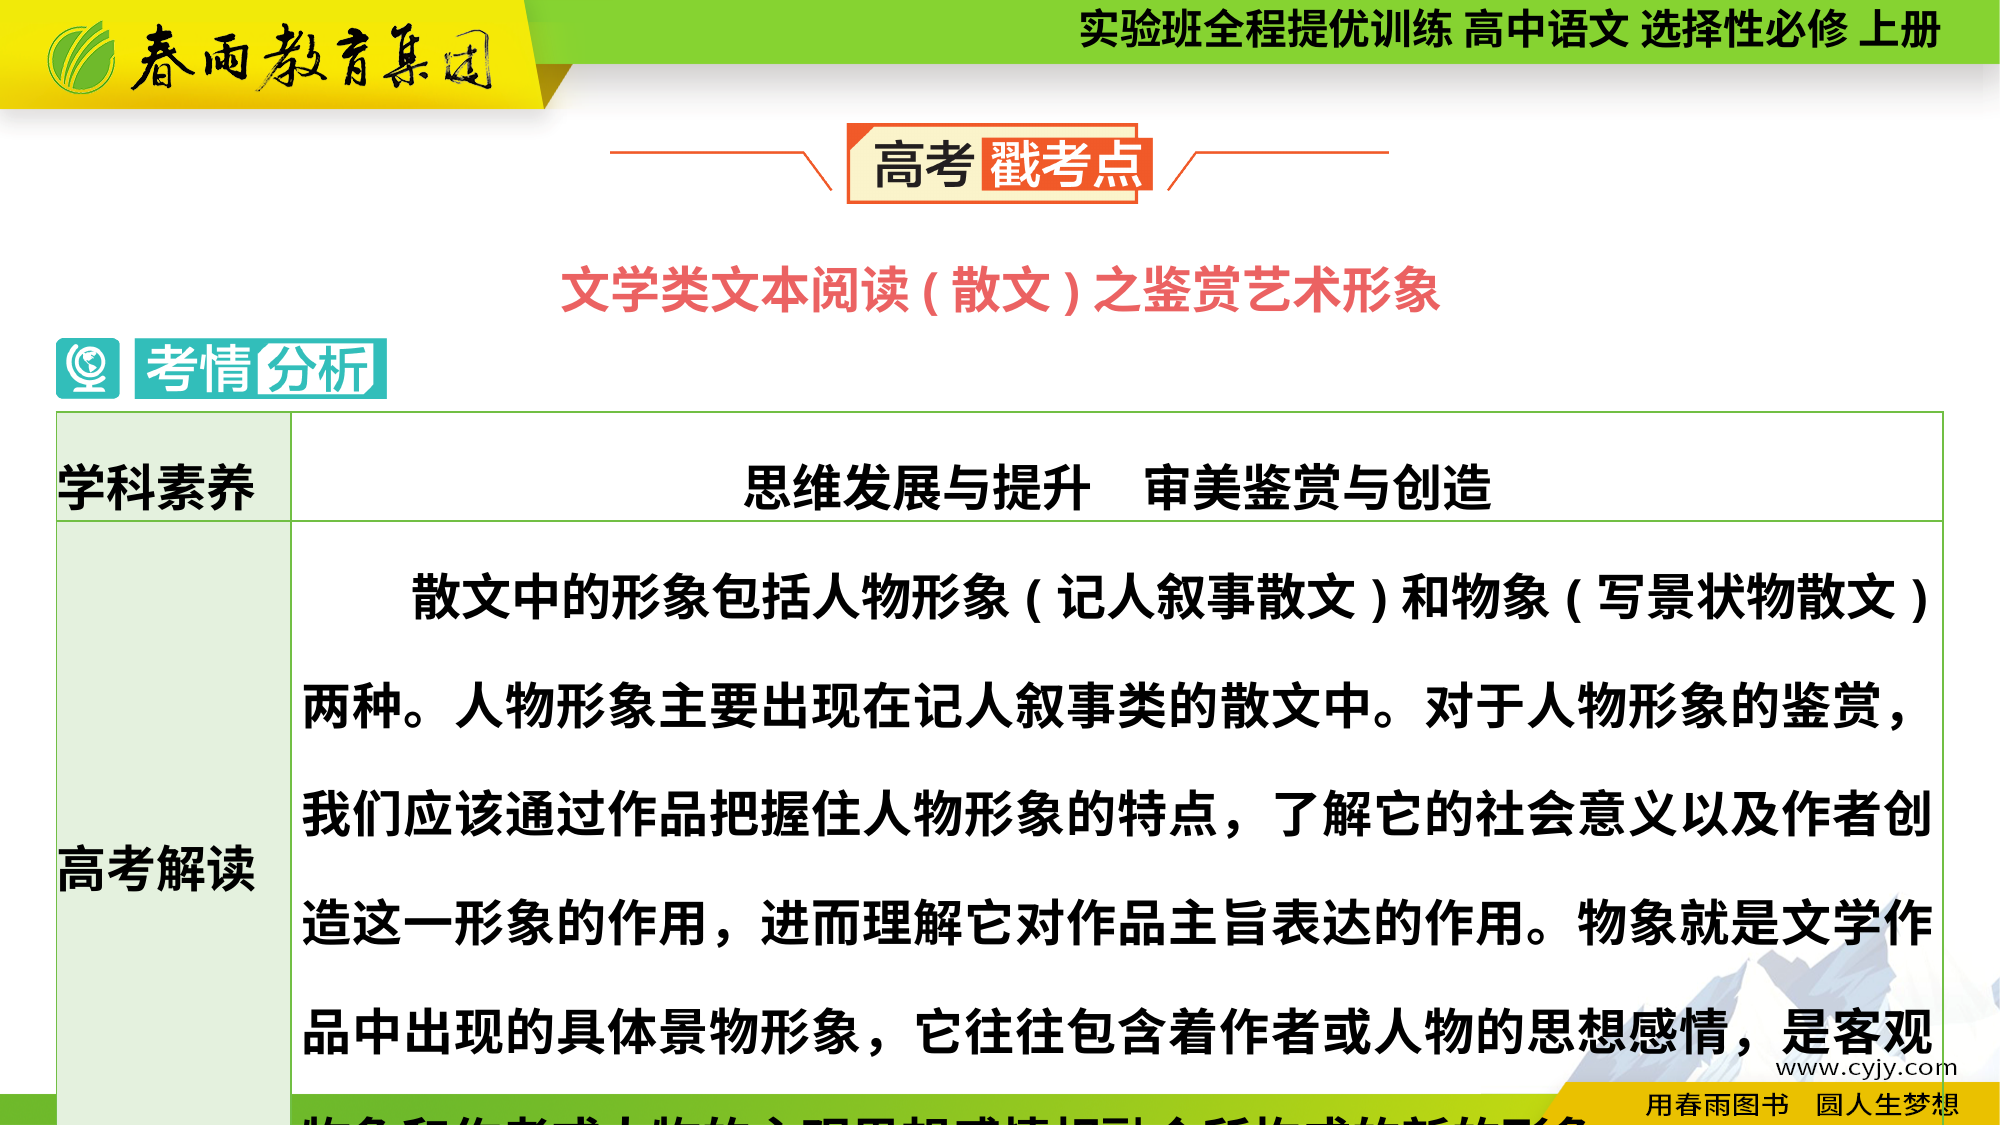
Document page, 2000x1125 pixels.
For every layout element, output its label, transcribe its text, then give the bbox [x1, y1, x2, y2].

table_cell 高考解读 [57, 522, 290, 1125]
picture [0, 0, 2000, 1125]
table_header 思维发展与提升 审美鉴赏与创造 [292, 413, 1942, 520]
table_header 学科素养 [57, 413, 290, 520]
table_cell 散文中的形象包括人物形象(记人叙事散文)和物象(写景状物散文)两种。人物形象主要出现在记人叙事类的散文中。对于人物形象的鉴赏，我们应该通过作品把握住人物形象的特点，了解它的社会意义以及作者创造这一形象的作用，进而理解它对作品主旨表达的作用。物象就是文学作品中出现的具体景物形象，它往往包含着作者或人物的思想感情，是客观物象和作者或人物的主观思想感情相融合所构成的新的形象。 [292, 522, 1942, 1125]
list 文学类文本阅读(散文)之鉴赏艺术形象 [59, 221, 1944, 316]
